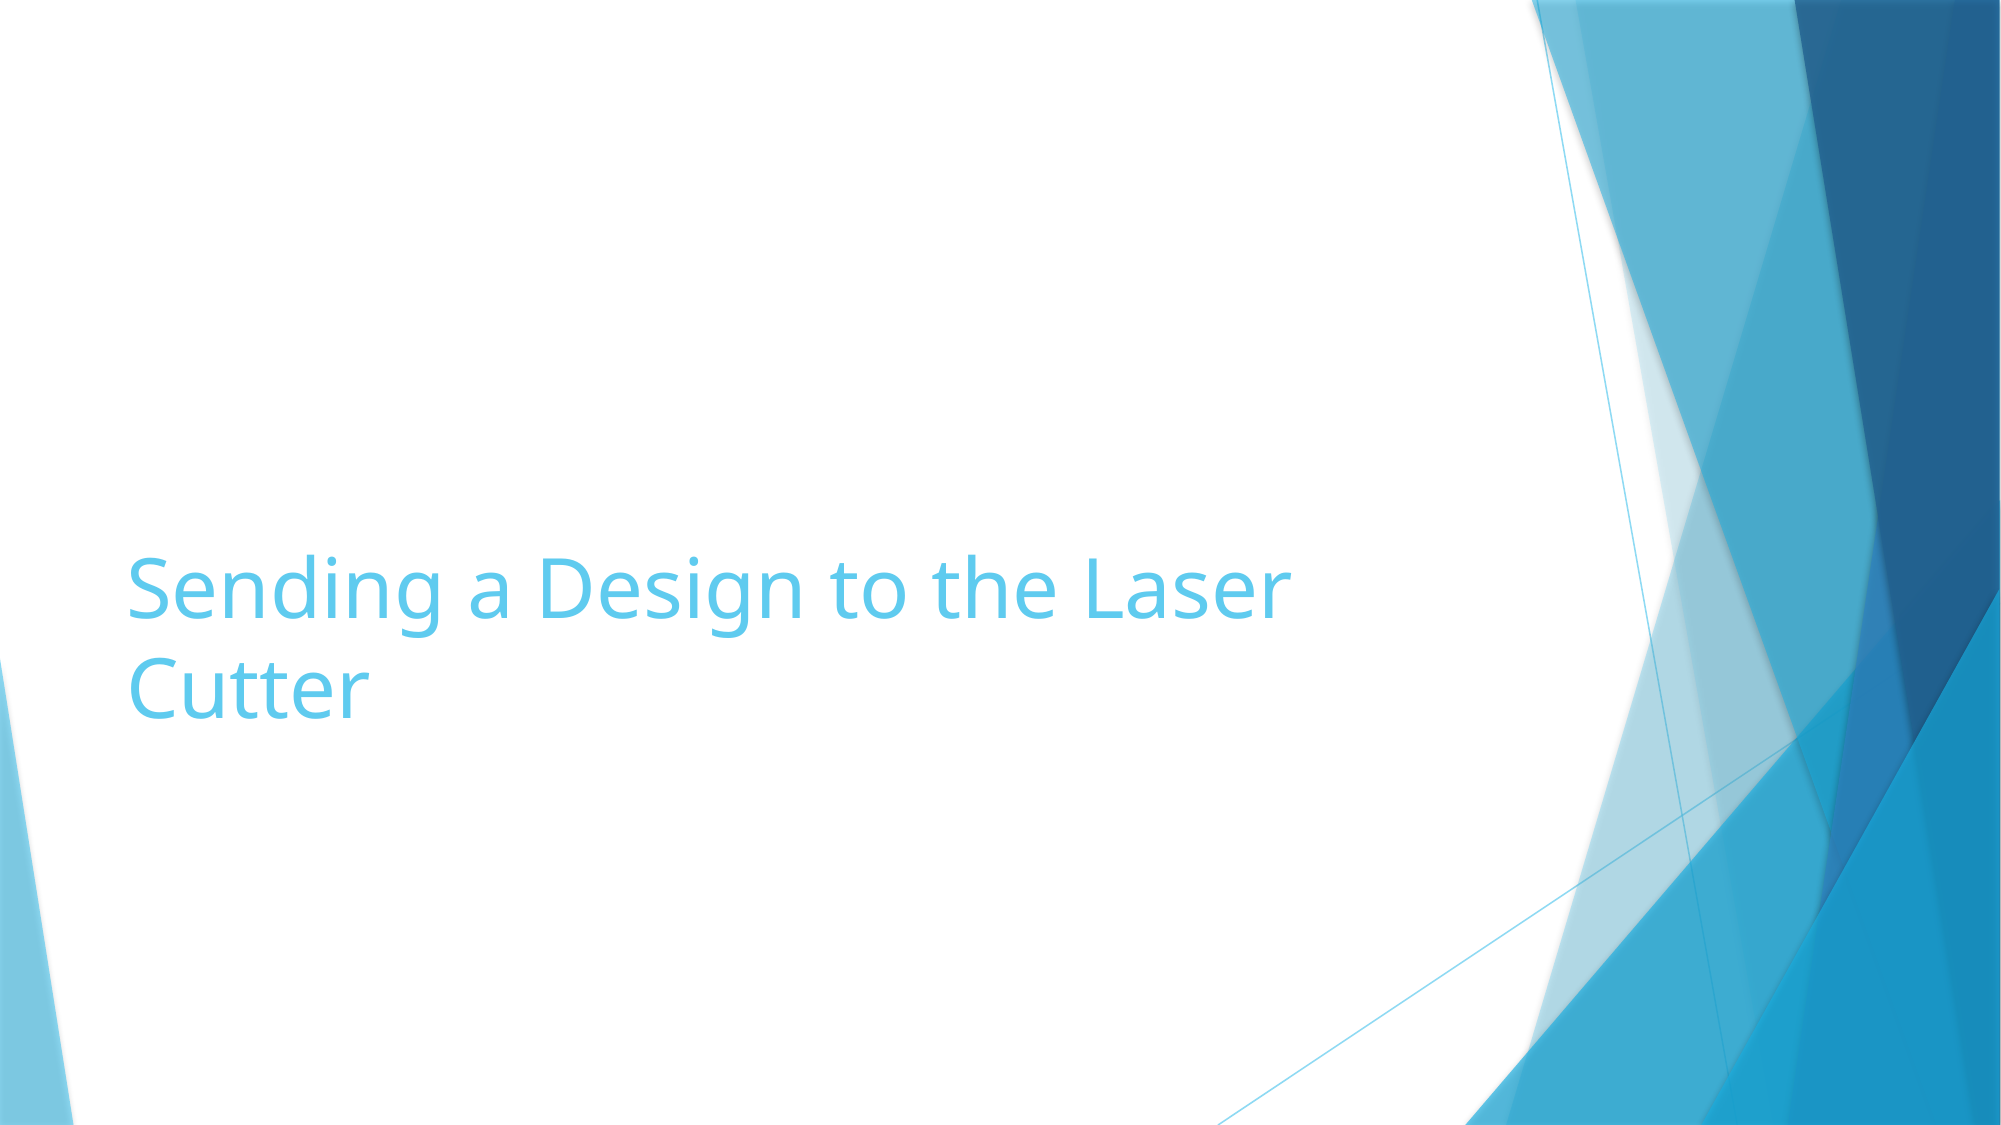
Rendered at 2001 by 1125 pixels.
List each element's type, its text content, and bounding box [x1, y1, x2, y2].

title Sending a Design to the Laser Cutter [111, 443, 1522, 743]
